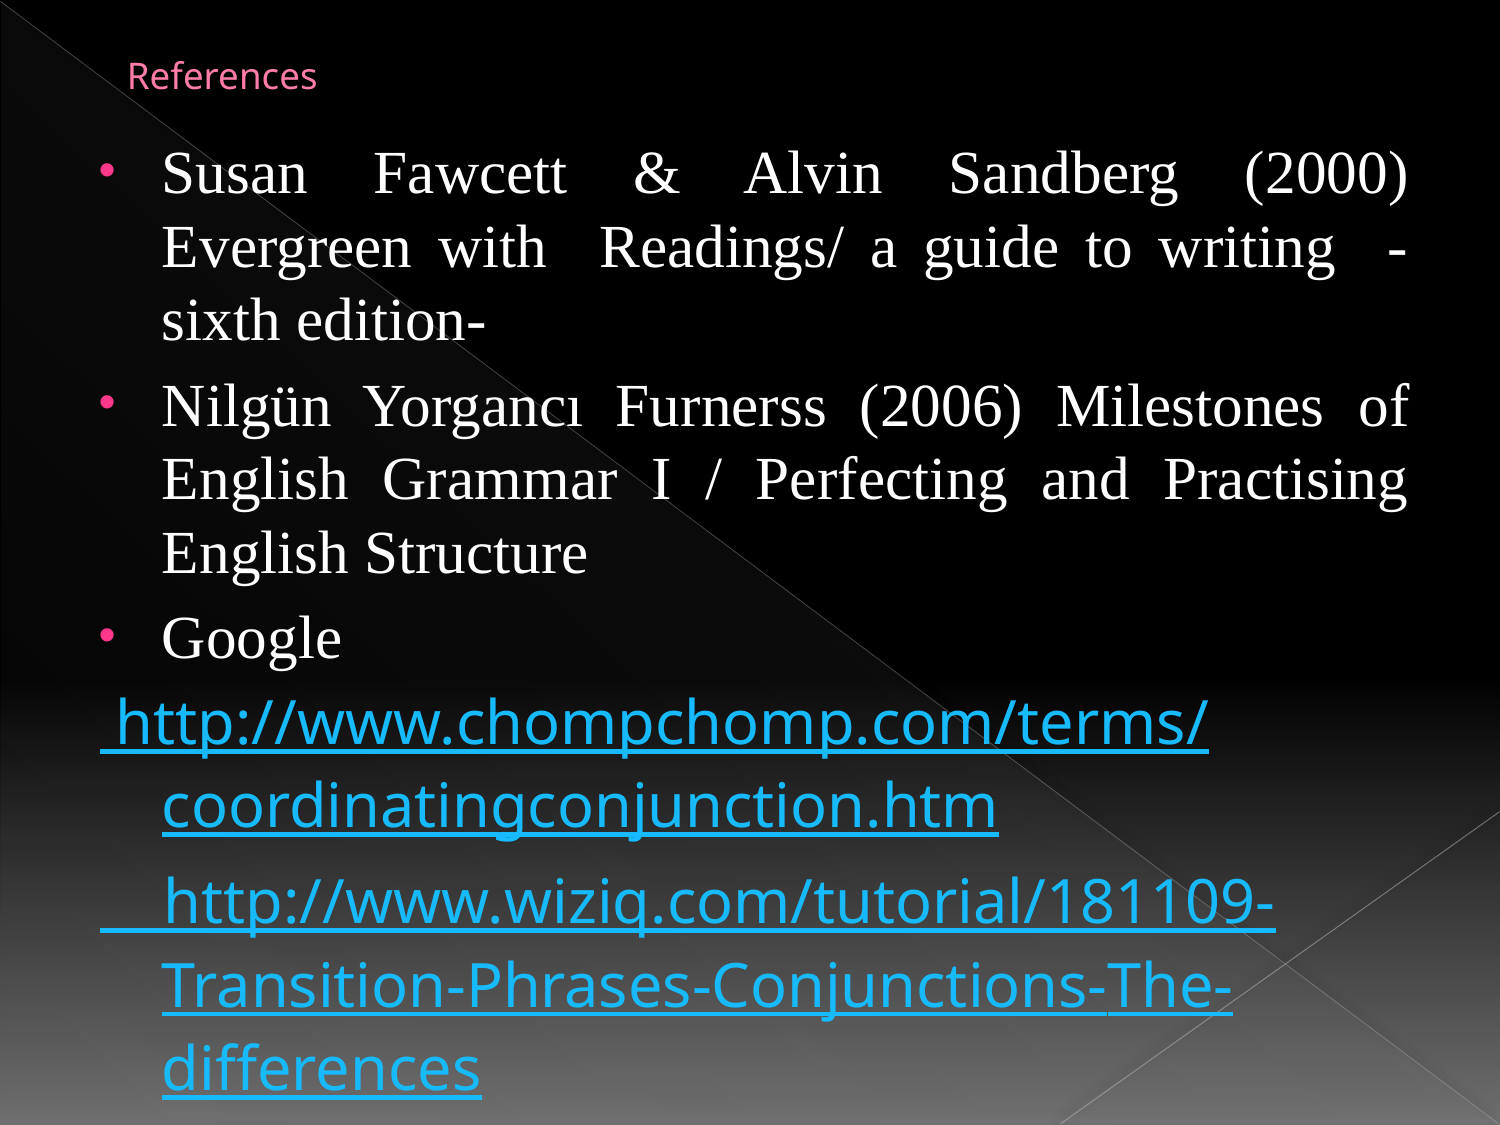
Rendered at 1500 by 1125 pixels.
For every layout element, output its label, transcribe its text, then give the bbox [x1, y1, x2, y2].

title References [75, 0, 1425, 125]
list Susan Fawcett & Alvin Sandberg (2000) Evergreen with Readings/ a guide to writing -sixth edition- Nilgün Yorgancı Furnerss (2006) Milestones of English Grammar I / Perfecting and Practising English Structure Google http://www.chompchomp.com/terms/coordinatingconjunction.htm http://www.wiziq.com/tutorial/181109-Transition-Phrases-Conjunctions-The-differences [75, 125, 1425, 1125]
